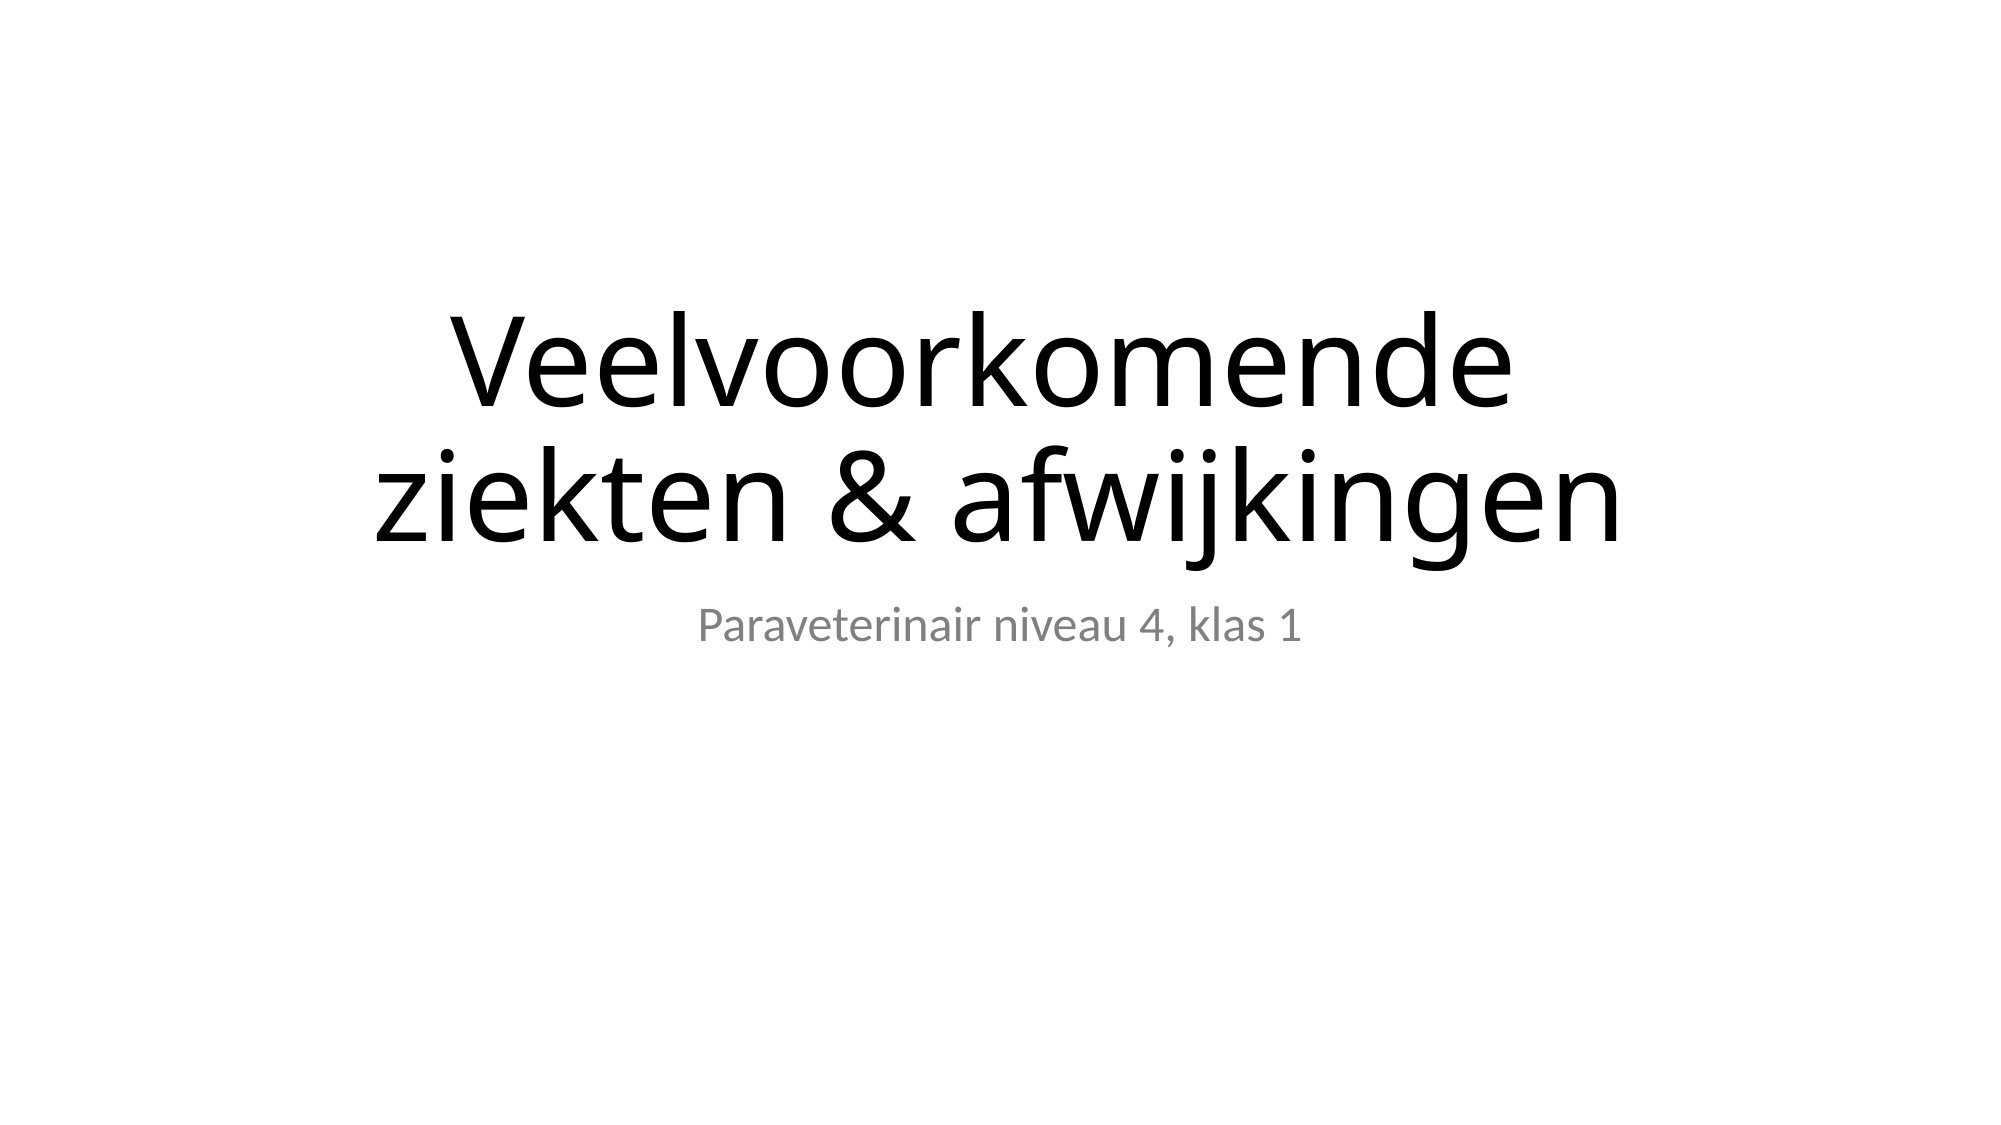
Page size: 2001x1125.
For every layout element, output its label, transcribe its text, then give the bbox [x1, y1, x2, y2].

title Veelvoorkomende ziekten & afwijkingen [249, 184, 1750, 576]
subtitle Paraveterinair niveau 4, klas 1 [249, 590, 1750, 863]
